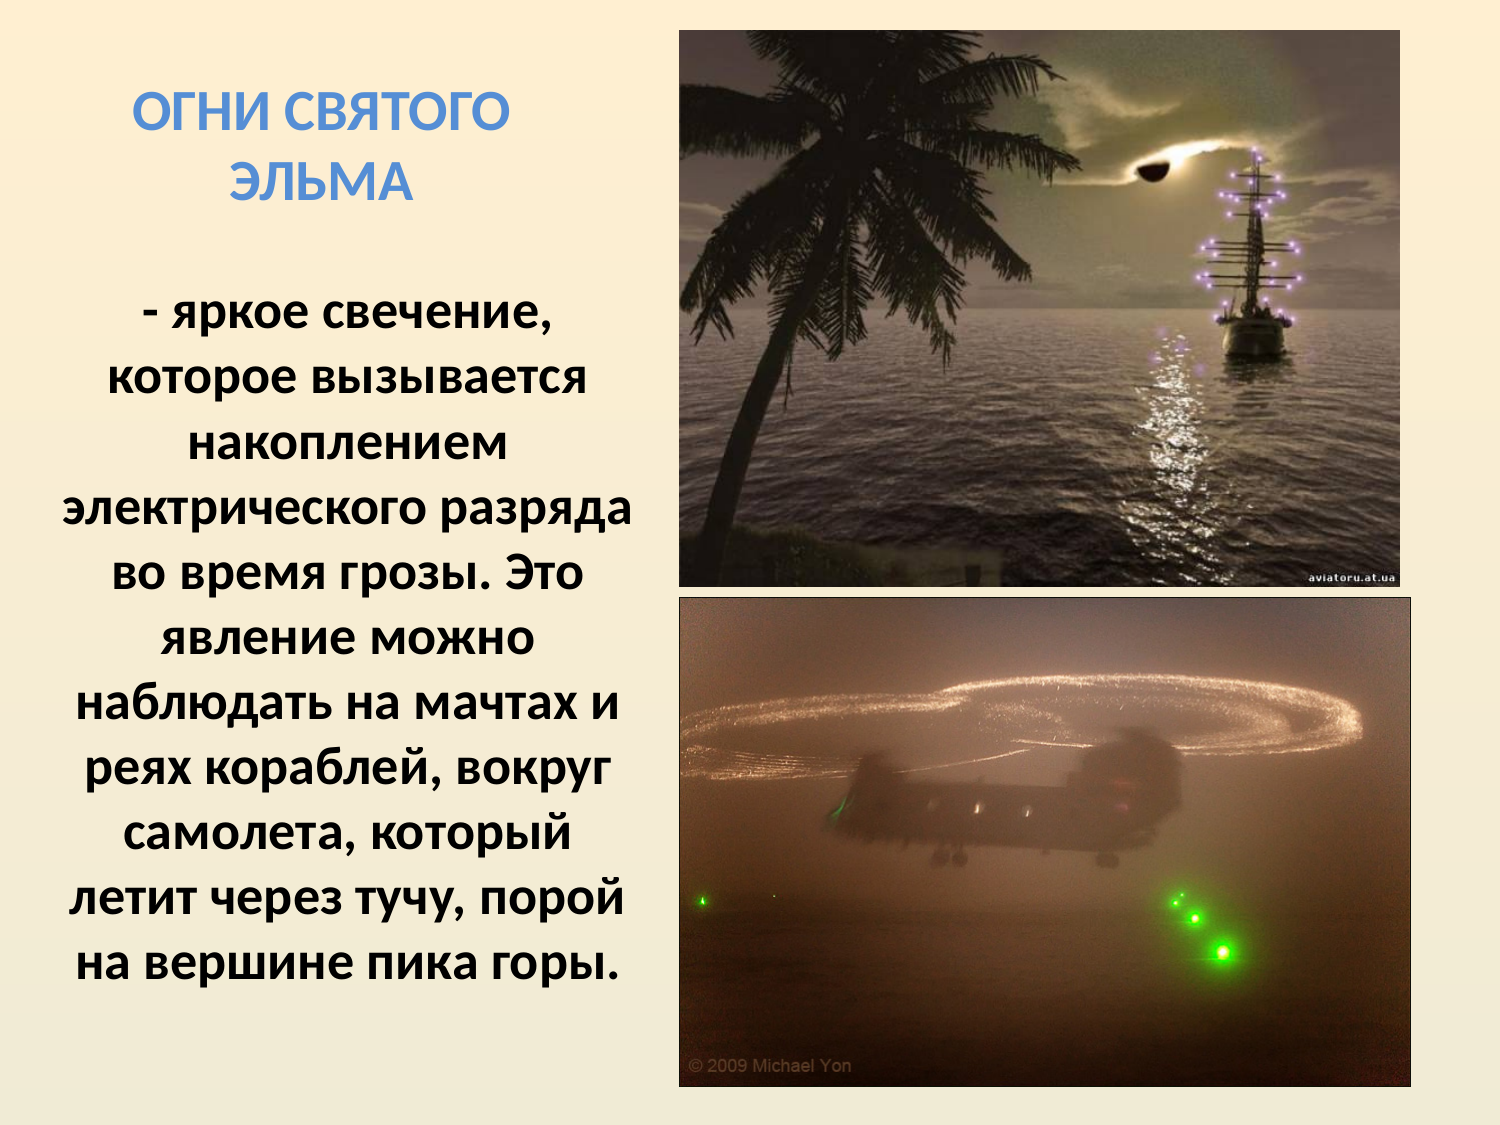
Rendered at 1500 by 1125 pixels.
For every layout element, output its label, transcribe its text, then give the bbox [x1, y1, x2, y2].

picture [678, 597, 1412, 1087]
title ОГНИ СВЯТОГО ЭЛЬМА [75, 44, 569, 220]
list - яркое свечение, которое вызывается накоплением электрического разряда во время грозы. Это явление можно наблюдать на мачтах и реях кораблей, вокруг самолета, который летит через тучу, порой на вершине пика горы. [41, 267, 656, 1094]
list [678, 30, 1400, 587]
